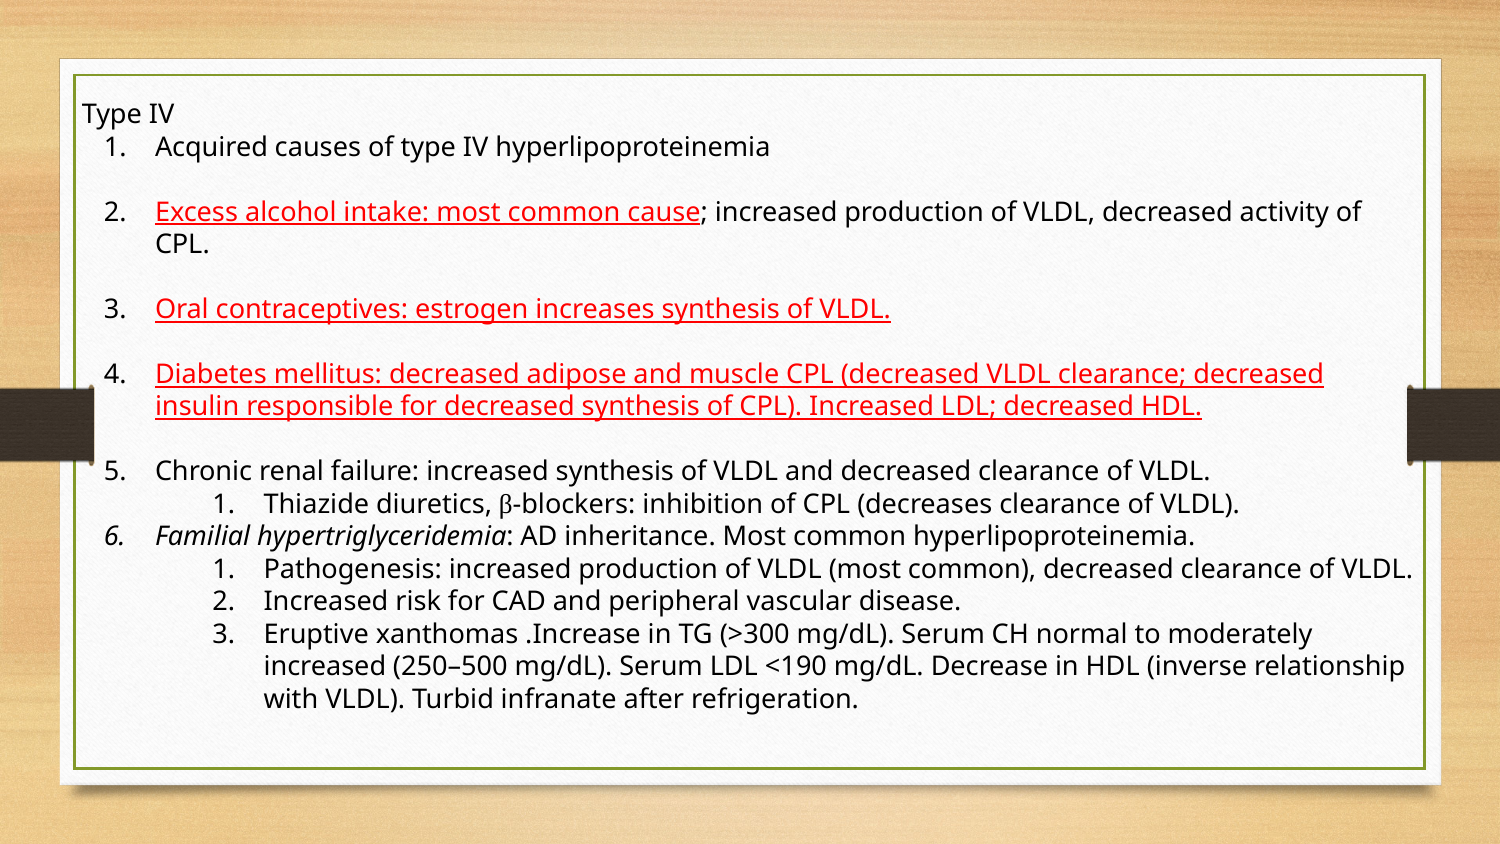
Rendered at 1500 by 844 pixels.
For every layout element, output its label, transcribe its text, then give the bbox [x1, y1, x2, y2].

list Type IV Acquired causes of type IV hyperlipoproteinemia Excess alcohol intake: most common cause; increased production of VLDL, decreased activity of CPL. Oral contraceptives: estrogen increases synthesis of VLDL. Diabetes mellitus: decreased adipose and muscle CPL (decreased VLDL clearance; decreased insulin responsible for decreased synthesis of CPL). Increased LDL; decreased HDL. Chronic renal failure: increased synthesis of VLDL and decreased clearance of VLDL. Thiazide diuretics, β-blockers: inhibition of CPL (decreases clearance of VLDL). Familial hypertriglyceridemia: AD inheritance. Most common hyperlipoproteinemia. Pathogenesis: increased production of VLDL (most common), decreased clearance of VLDL. Increased risk for CAD and peripheral vascular disease. Eruptive xanthomas .Increase in TG (>300 mg/dL). Serum CH normal to moderately increased (250–500 mg/dL). Serum LDL <190 mg/dL. Decrease in HDL (inverse relationship with VLDL). Turbid infranate after refrigeration. [31, 53, 1430, 800]
picture [0, 0, 1500, 844]
